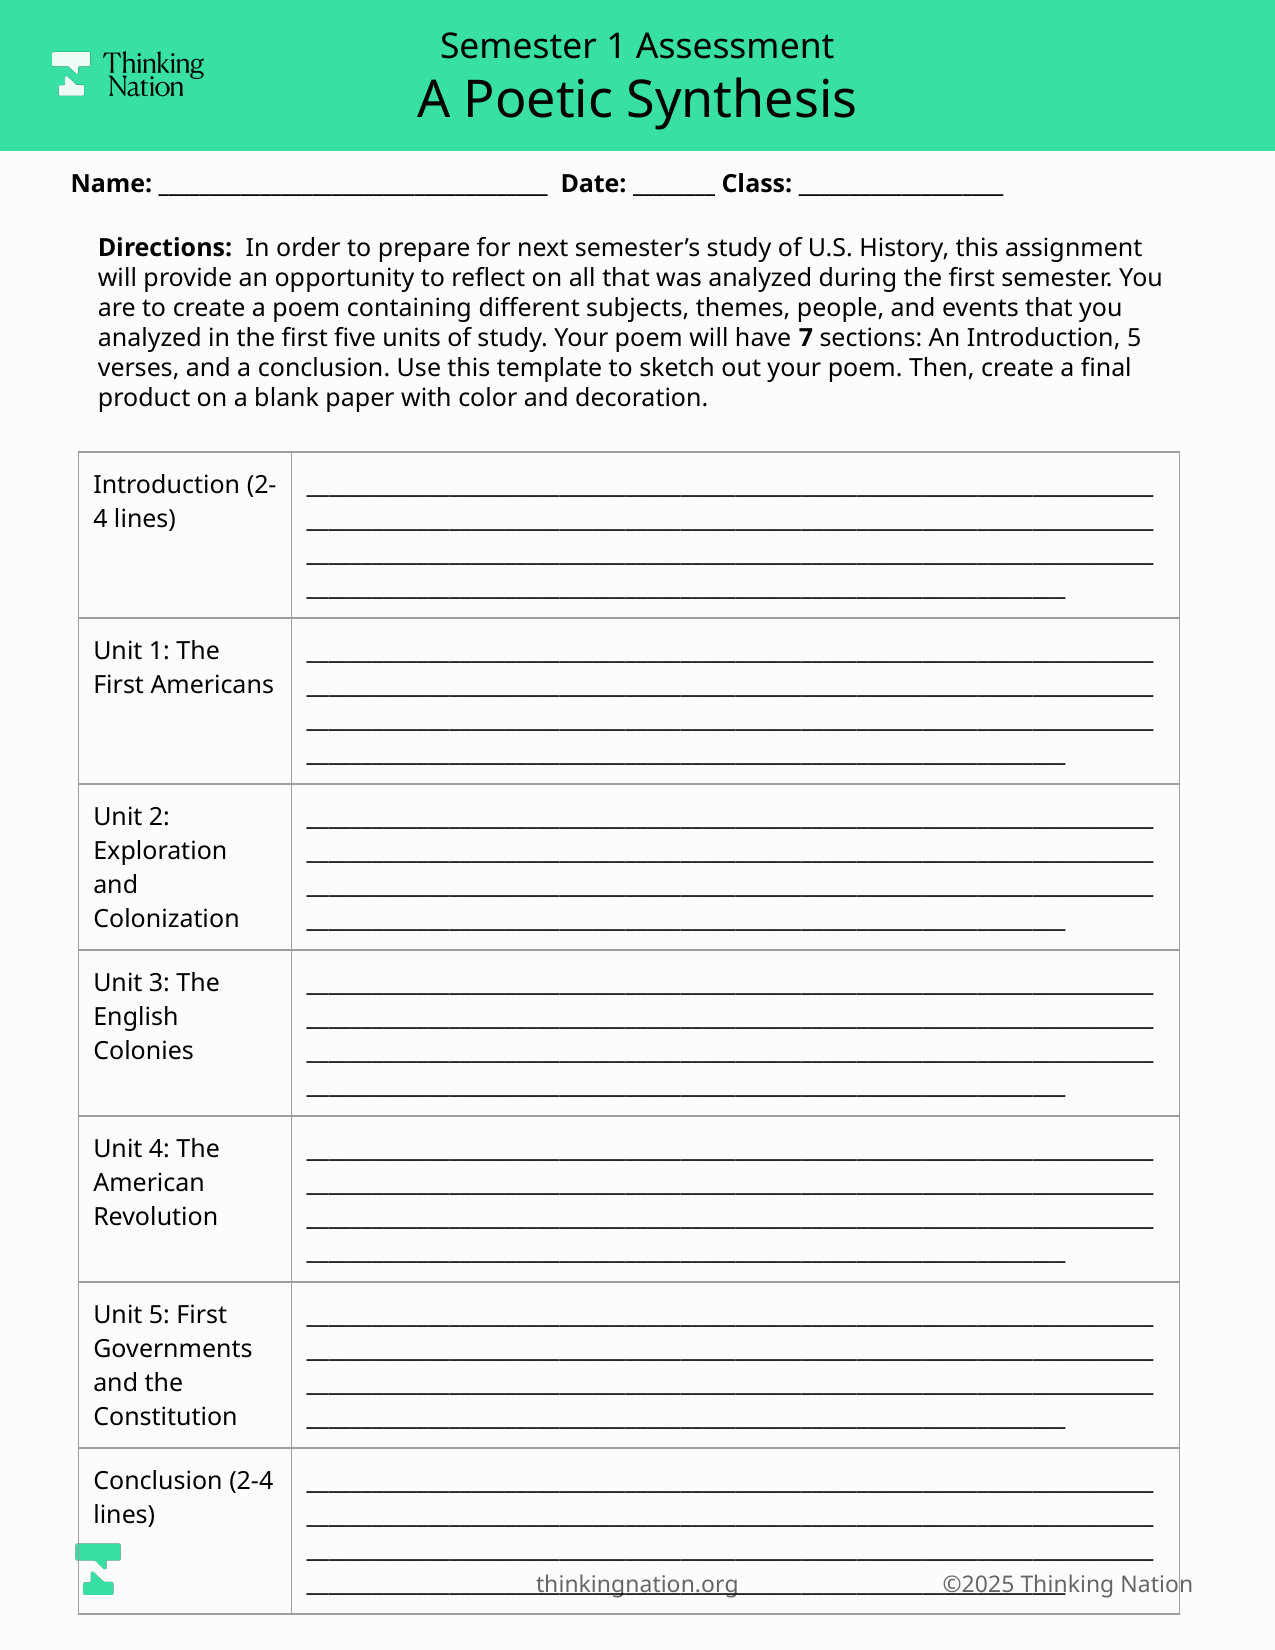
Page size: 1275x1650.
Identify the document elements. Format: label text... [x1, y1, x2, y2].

text_box Directions: In order to prepare for next semester’s study of U.S. History, this assignment will provide an opportunity to reflect on all that was analyzed during the first semester. You are to create a poem containing different subjects, themes, people, and events that you analyzed in the first five units of study. Your poem will have 7 sections: An Introduction, 5 verses, and a conclusion. Use this template to sketch out your poem. Then, create a final product on a blank paper with color and decoration. [78, 212, 1198, 416]
table_cell Unit 3: The English Colonies [79, 951, 291, 1115]
table_cell Unit 1: The First Americans [79, 619, 291, 783]
table_header ____________________________________________________________________________________________________________________________________________________________________________________________________________________________________________________________________________________________________________ [292, 453, 1179, 617]
table_cell ____________________________________________________________________________________________________________________________________________________________________________________________________________________________________________________________________________________________________________ [292, 1117, 1179, 1281]
table_header Introduction (2-4 lines) [79, 453, 291, 617]
text_box Semester 1 Assessment A Poetic Synthesis [0, 0, 1275, 151]
table_cell Unit 4: The American Revolution [79, 1117, 291, 1281]
table_cell ____________________________________________________________________________________________________________________________________________________________________________________________________________________________________________________________________________________________________________ [292, 1449, 1179, 1613]
table_cell Conclusion (2-4 lines) [79, 1449, 291, 1613]
text_box Name: ______________________________________ Date: ________ Class: ____________________ [55, 152, 1223, 212]
table_cell ____________________________________________________________________________________________________________________________________________________________________________________________________________________________________________________________________________________________________________ [292, 619, 1179, 783]
table_cell ____________________________________________________________________________________________________________________________________________________________________________________________________________________________________________________________________________________________________________ [292, 951, 1179, 1115]
picture [35, 37, 210, 110]
table_cell Unit 2: Exploration and Colonization [79, 785, 291, 949]
table_cell Unit 5: First Governments and the Constitution [79, 1283, 291, 1447]
text_box ©2025 Thinking Nation [1180, 1553, 1210, 1605]
table_cell ____________________________________________________________________________________________________________________________________________________________________________________________________________________________________________________________________________________________________________ [292, 785, 1179, 949]
table_cell ____________________________________________________________________________________________________________________________________________________________________________________________________________________________________________________________________________________________________________ [292, 1283, 1179, 1447]
picture [62, 1533, 134, 1605]
